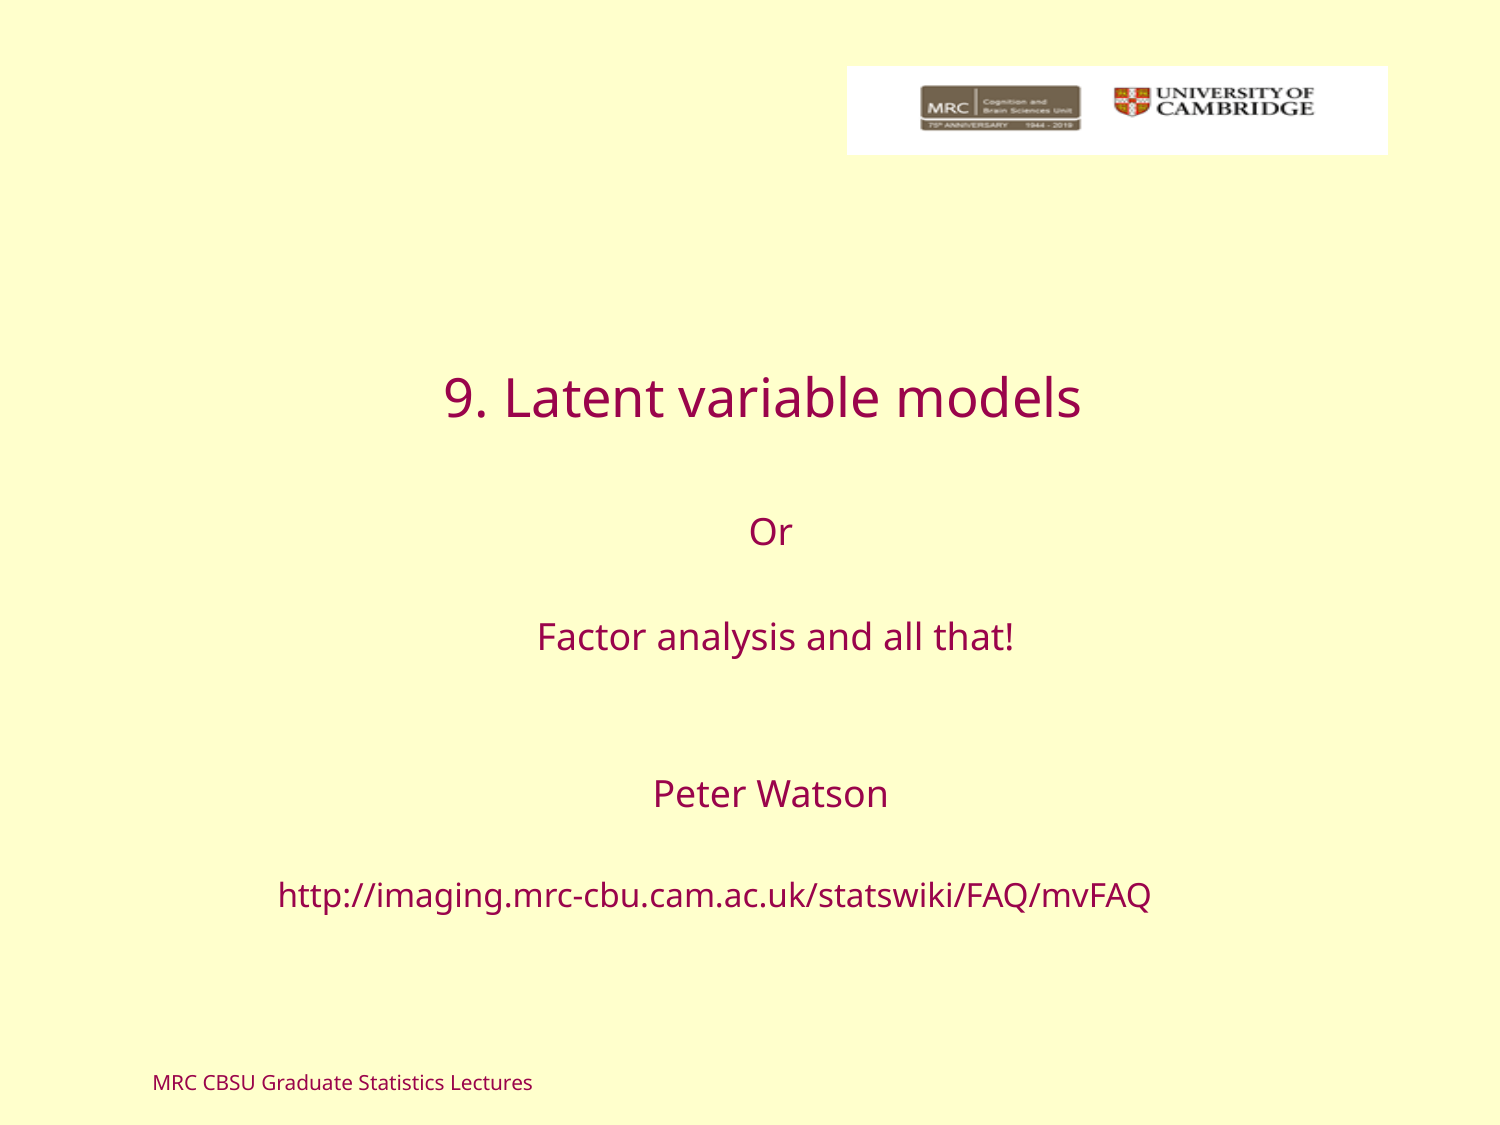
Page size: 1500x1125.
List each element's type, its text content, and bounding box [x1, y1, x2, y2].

title 9. Latent variable models [262, 312, 1279, 488]
subtitle Or Factor analysis and all that! Peter Watson http://imaging.mrc-cbu.cam.ac.uk/statswiki/FAQ/mvFAQ [262, 500, 1280, 553]
picture [847, 66, 1388, 155]
footer MRC CBSU Graduate Statistics Lectures [137, 1062, 988, 1101]
